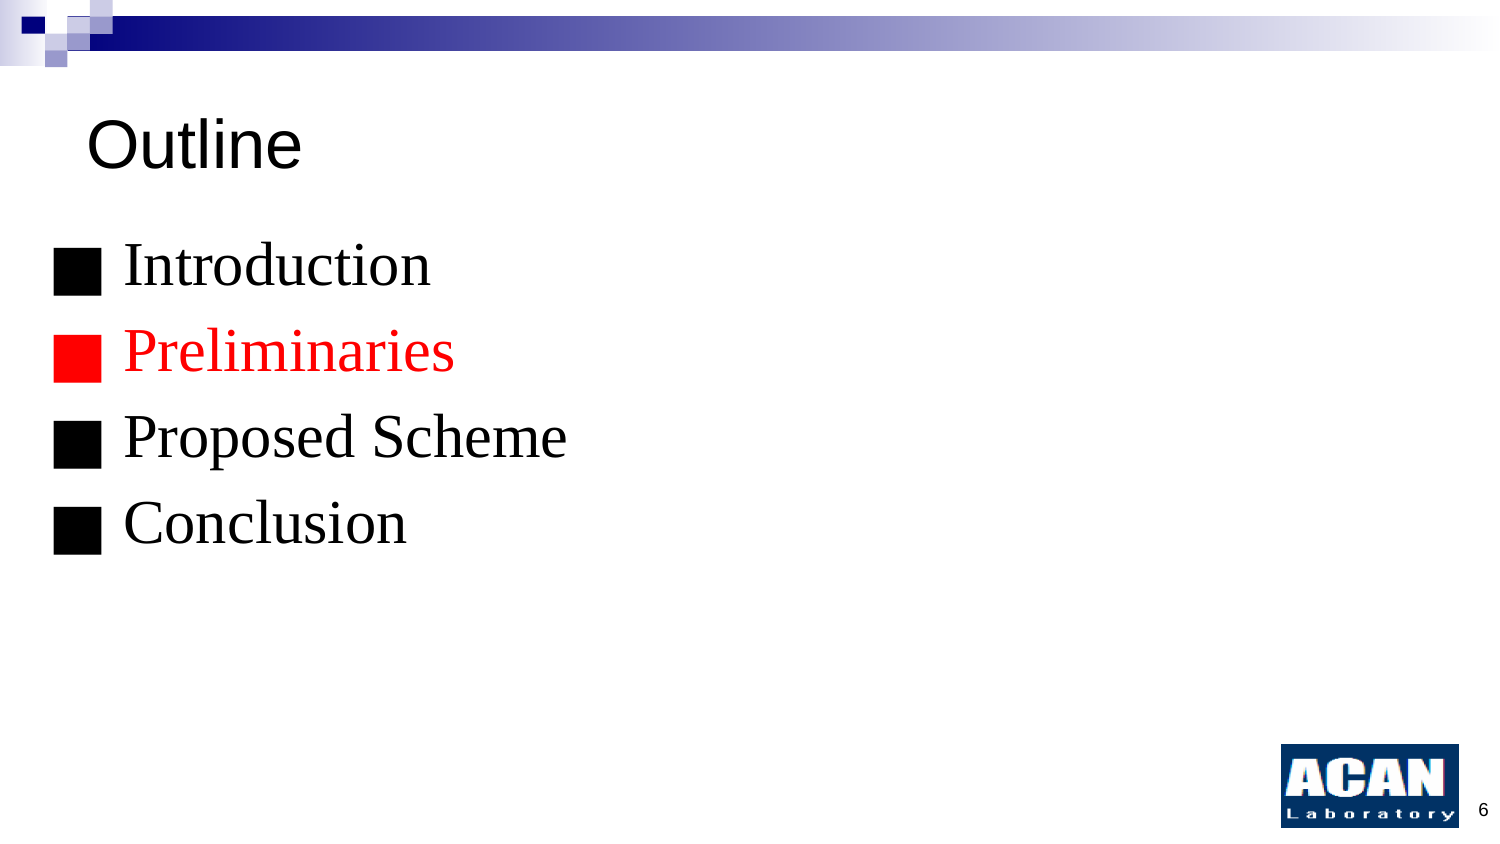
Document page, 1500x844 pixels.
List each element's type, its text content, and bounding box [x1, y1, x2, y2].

slide_number 6 [1149, 796, 1500, 827]
picture [1281, 744, 1459, 796]
title Outline [75, 56, 1425, 226]
text_box Introduction Preliminaries Proposed Scheme Conclusion [33, 204, 1401, 711]
